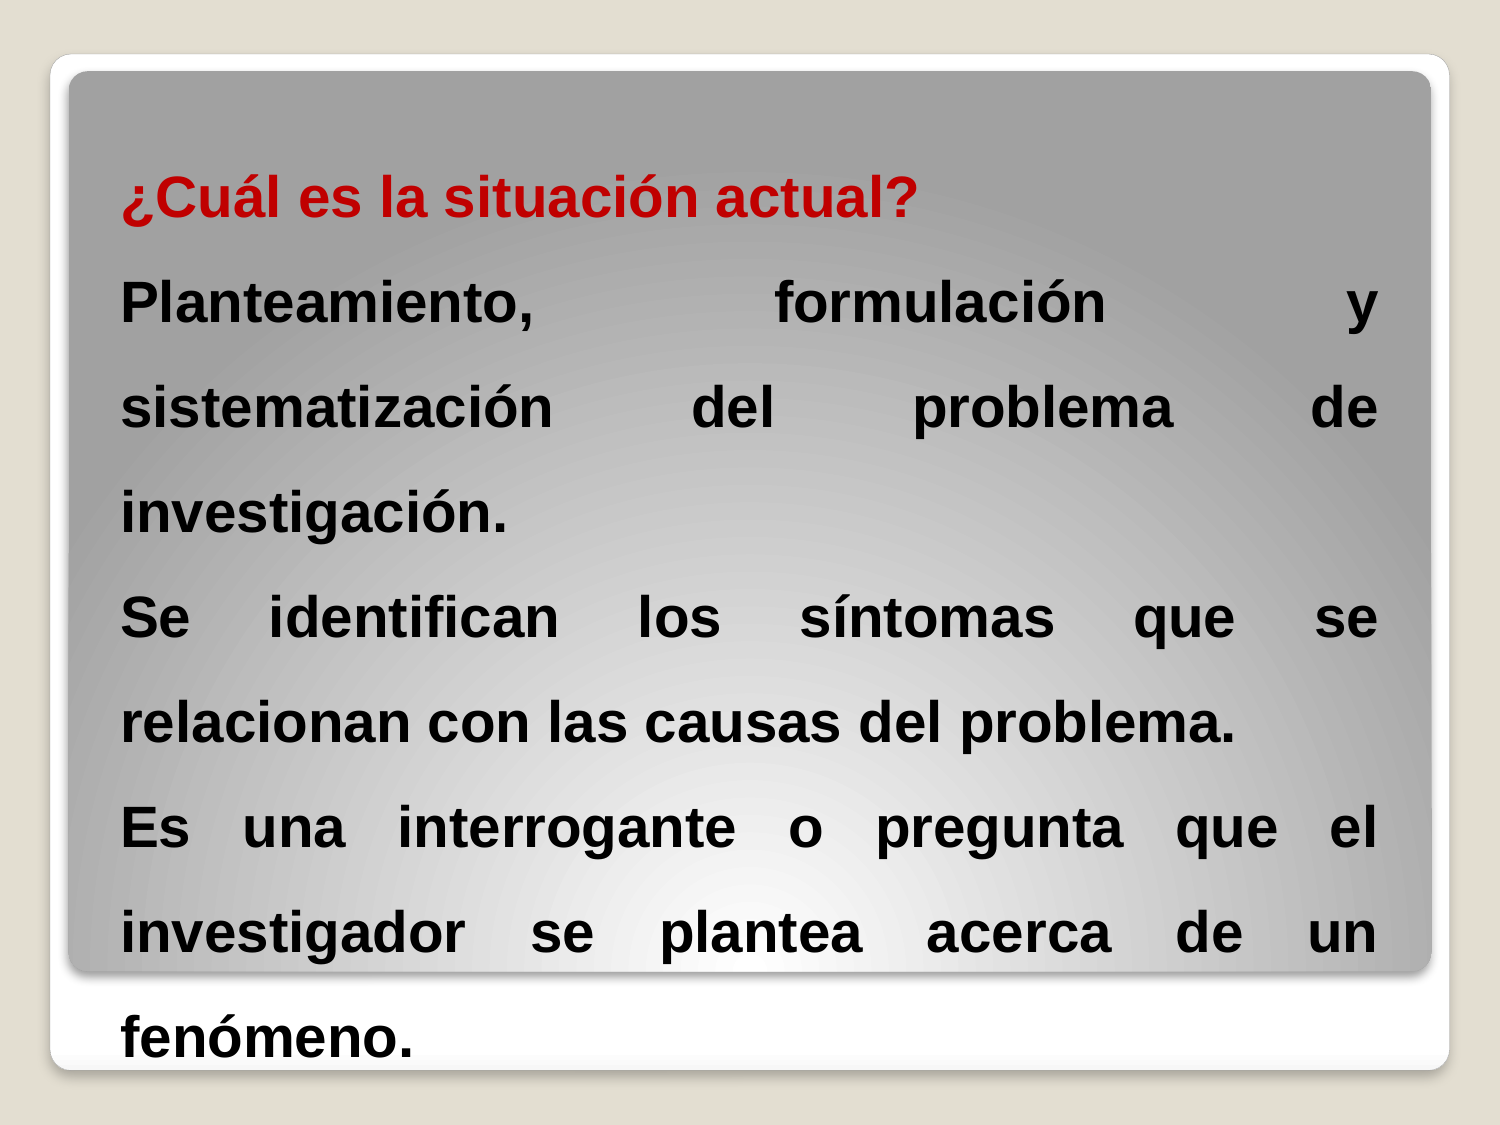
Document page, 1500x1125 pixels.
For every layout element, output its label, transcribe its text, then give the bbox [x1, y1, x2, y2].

text_box ¿Cuál es la situación actual? Planteamiento, formulación y sistematización del problema de investigación. Se identifican los síntomas que se relacionan con las causas del problema. Es una interrogante o pregunta que el investigador se plantea acerca de un fenómeno. [105, 117, 1395, 1077]
